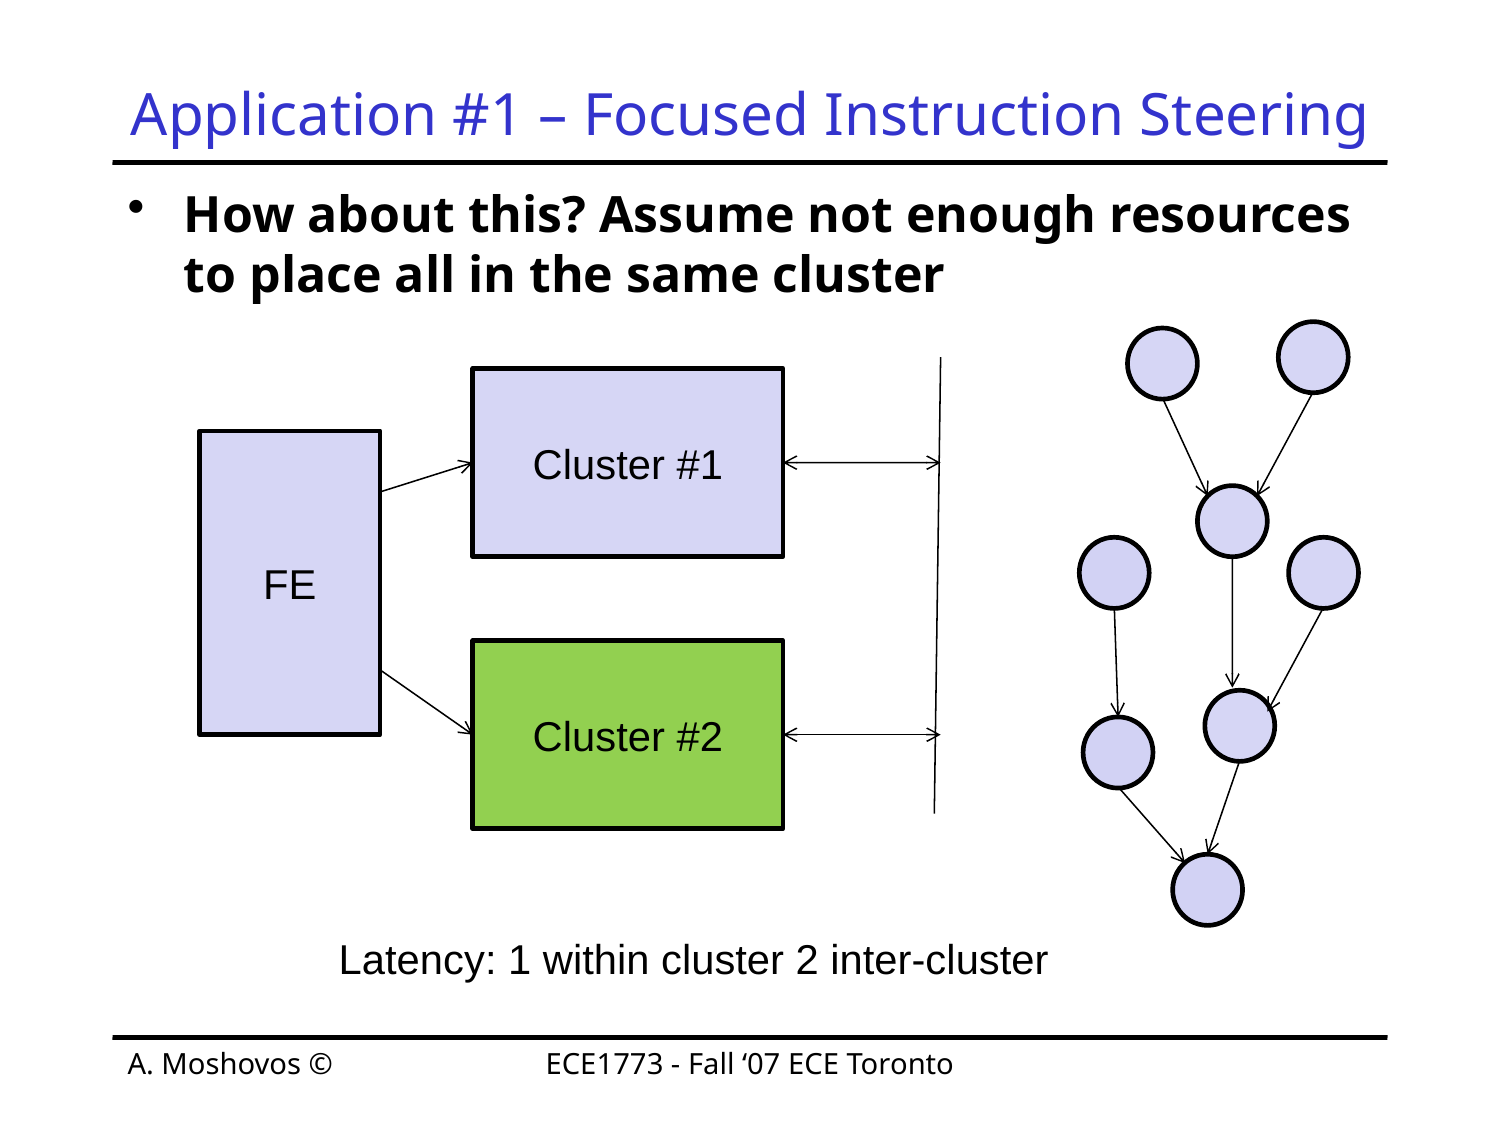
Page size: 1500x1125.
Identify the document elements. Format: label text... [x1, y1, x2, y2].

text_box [1162, 398, 1208, 497]
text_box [933, 468, 941, 734]
text_box [1288, 537, 1359, 609]
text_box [1207, 761, 1240, 855]
footer ECE1773 - Fall ‘07 ECE Toronto [487, 1037, 1013, 1101]
slide_number A. Moshovos © [112, 1037, 426, 1101]
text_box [379, 462, 474, 493]
title Application #1 – Focused Instruction Steering [112, 62, 1388, 163]
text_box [1267, 608, 1324, 712]
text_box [933, 356, 941, 462]
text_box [1117, 787, 1186, 864]
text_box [1114, 608, 1119, 718]
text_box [379, 669, 474, 735]
list How about this? Assume not enough resources to place all in the same cluster [112, 174, 1388, 1026]
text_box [933, 740, 941, 814]
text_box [1256, 392, 1314, 497]
